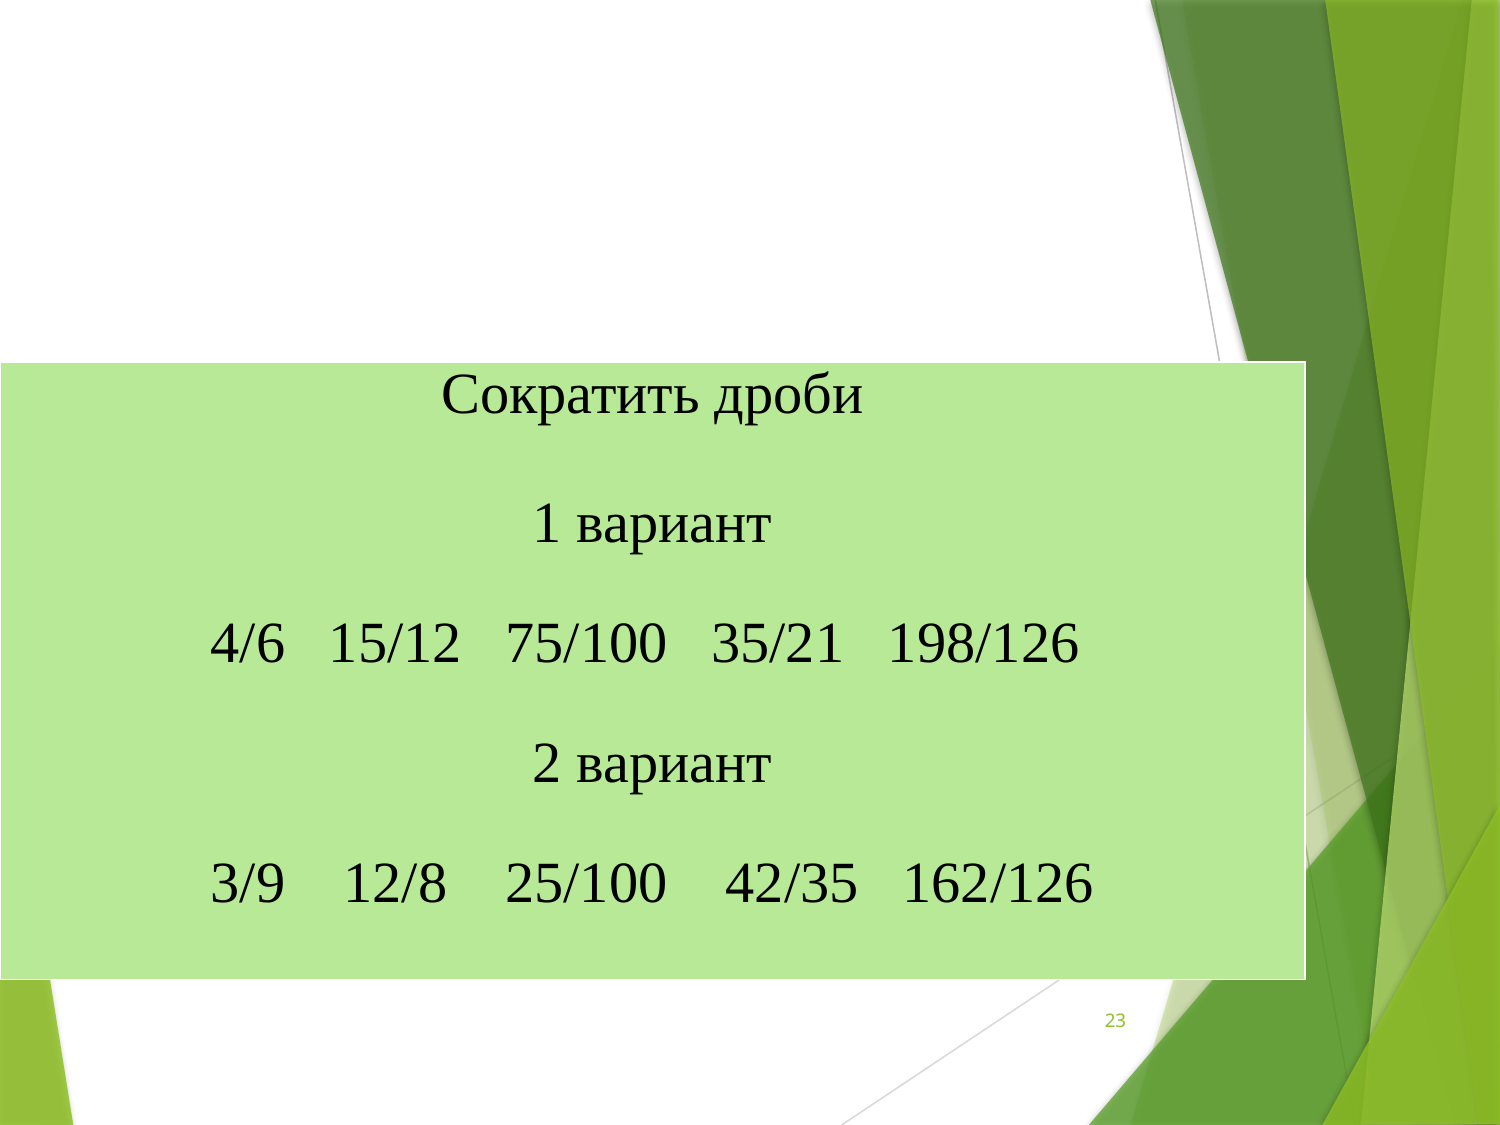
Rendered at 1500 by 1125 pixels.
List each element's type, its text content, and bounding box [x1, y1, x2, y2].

table_header Сократить дроби 1 вариант 4/6 15/12 75/100 35/21 198/126 2 вариант 3/9 12/8 25/100 42/35 162/126 [1, 363, 1304, 979]
slide_number 23 [1057, 991, 1142, 1051]
